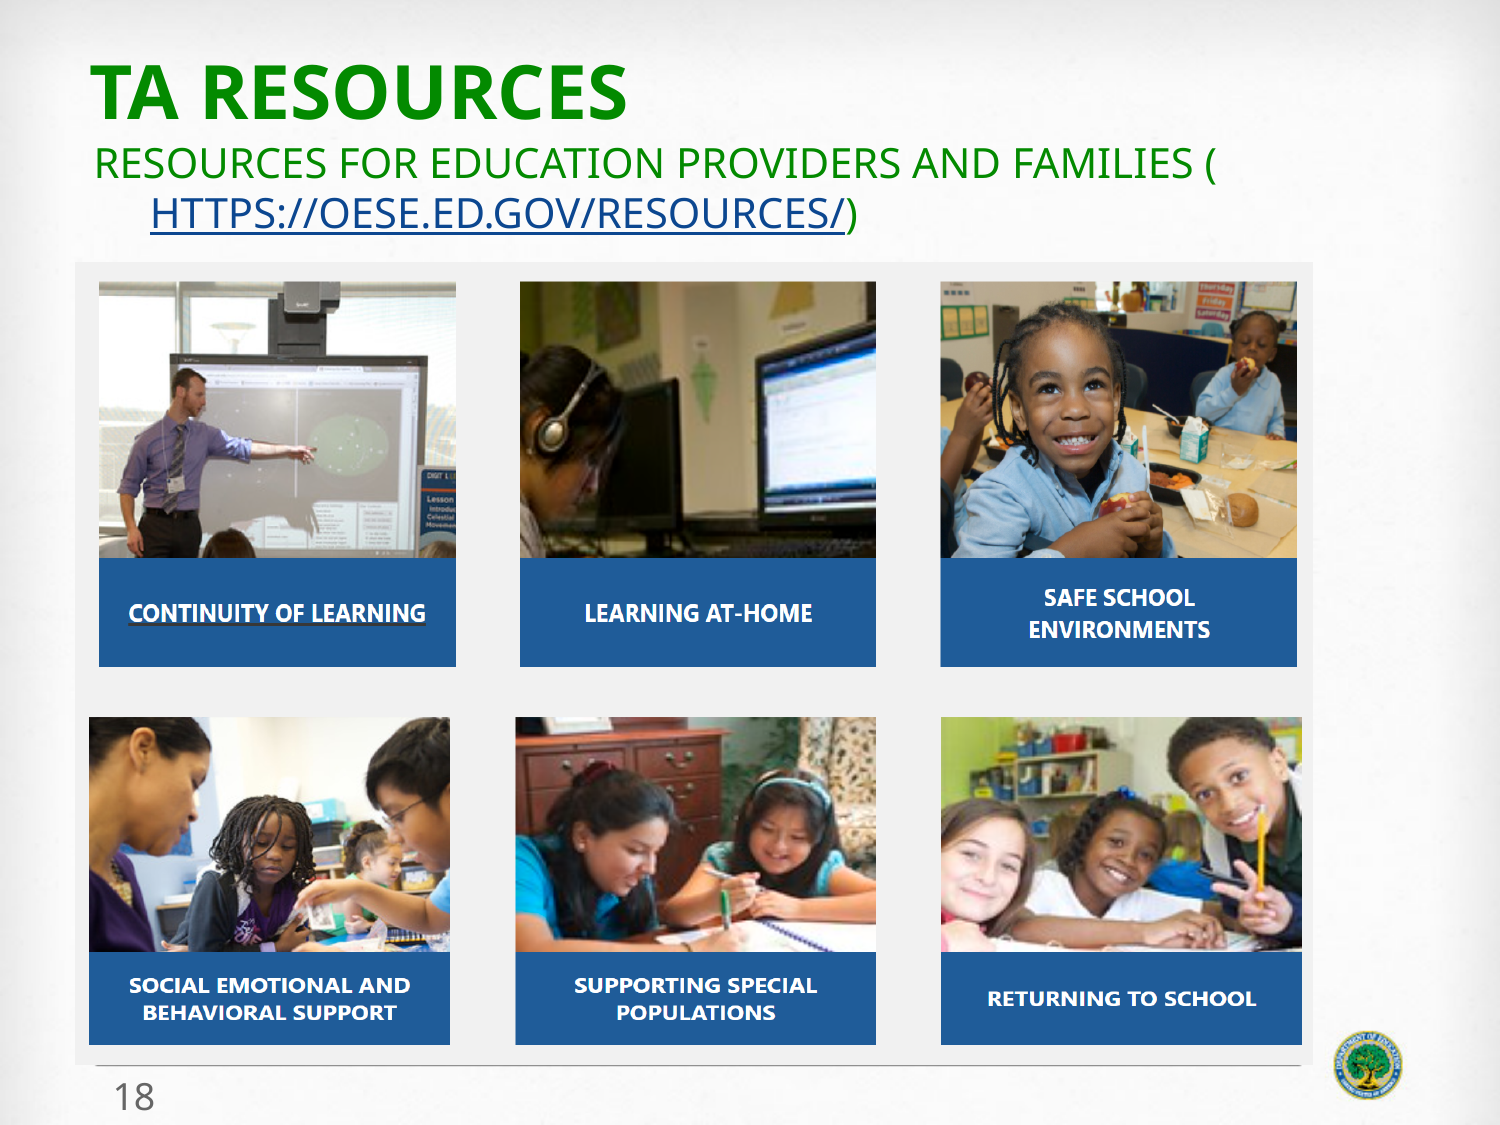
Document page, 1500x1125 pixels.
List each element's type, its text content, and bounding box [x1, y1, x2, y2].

picture [0, 0, 1500, 1125]
title TA Resources [75, 37, 1425, 129]
slide_number 18 [112, 1074, 200, 1125]
list Resources for Education Providers and Families (https://oese.ed.gov/resources/) [75, 129, 1425, 213]
